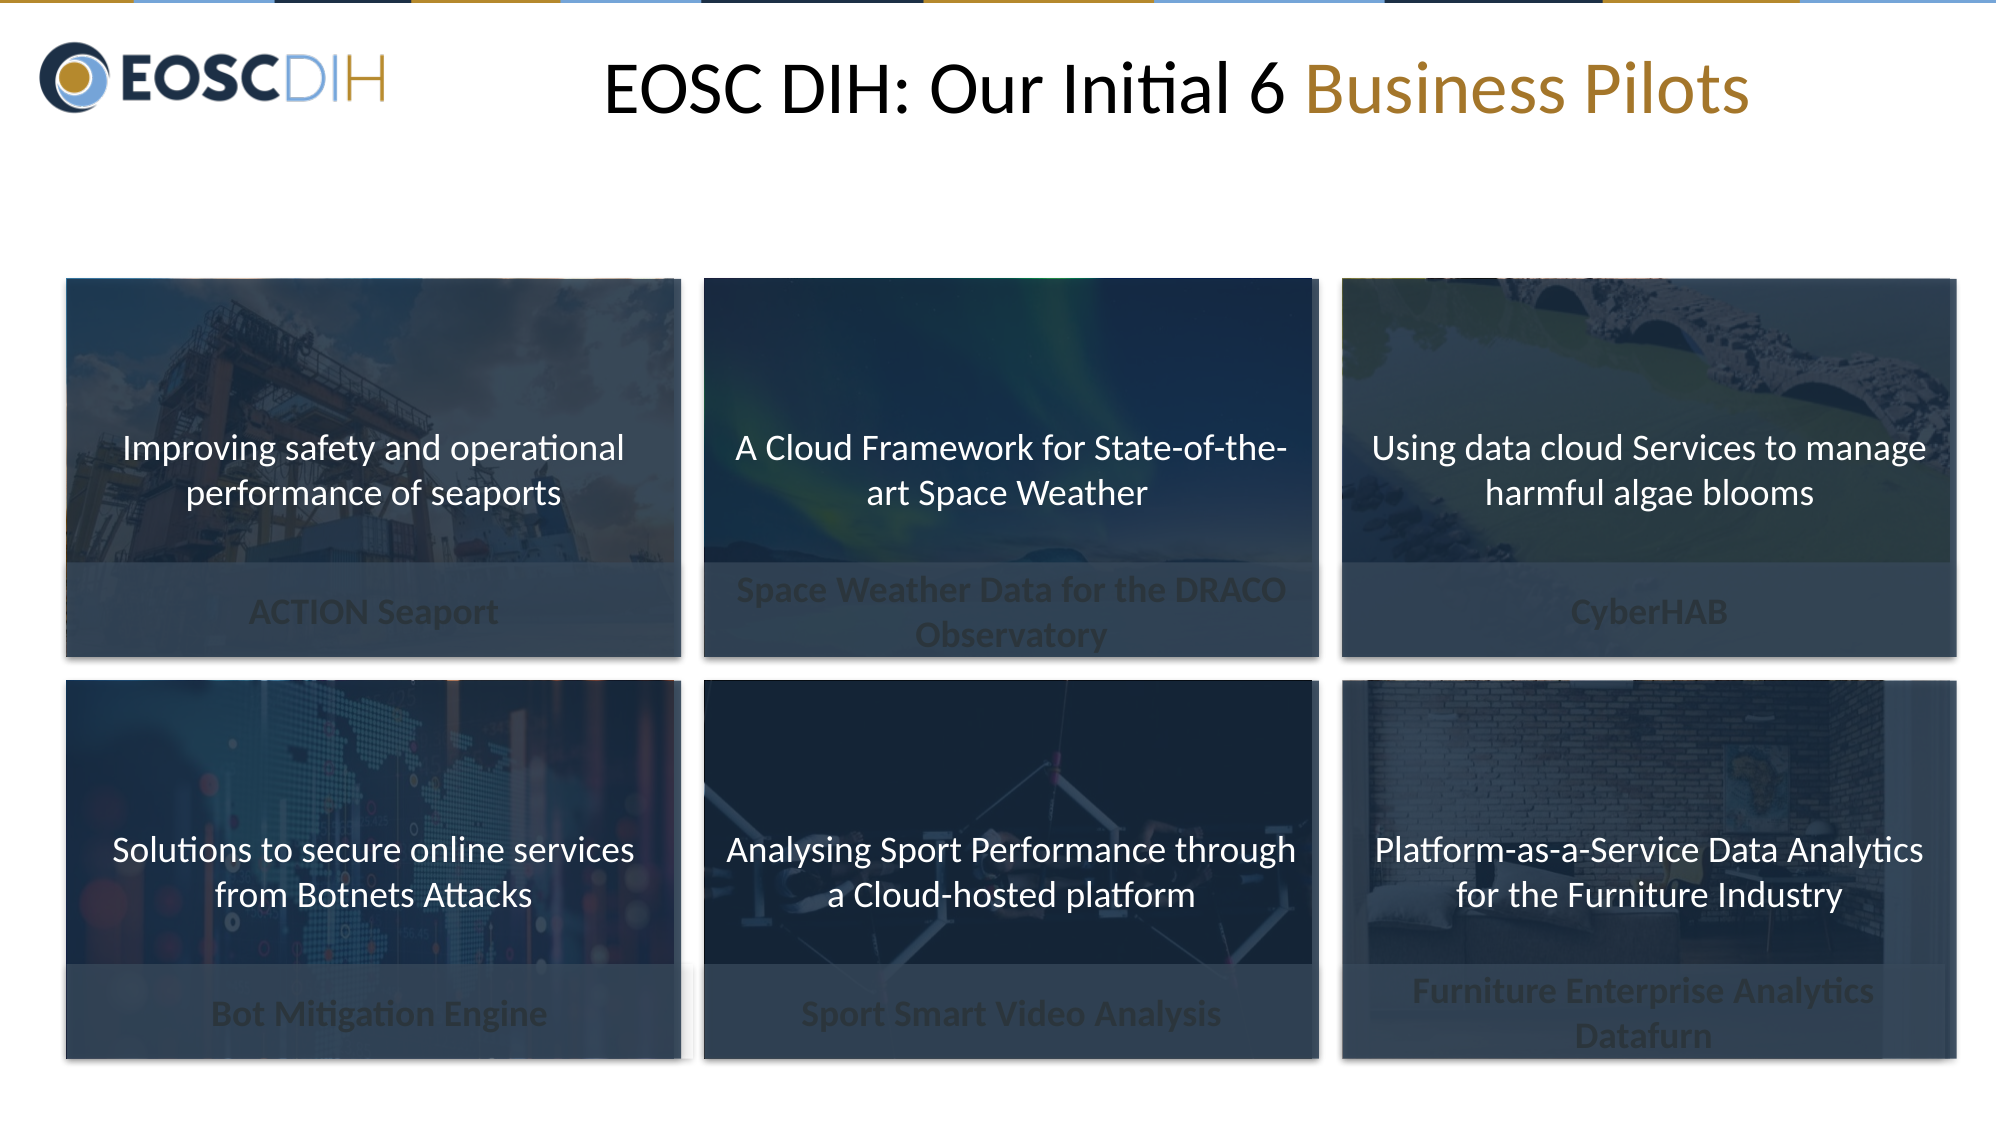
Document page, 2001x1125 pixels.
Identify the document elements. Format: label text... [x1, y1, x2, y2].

text_box Using data cloud Services to manage harmful algae blooms [1951, 278, 1957, 658]
text_box Improving safety and operational performance of seaports [675, 278, 682, 658]
picture [19, 19, 406, 136]
text_box Analysing Sport Performance through a Cloud-hosted platform [1314, 680, 1320, 1059]
picture [704, 278, 1312, 658]
picture [66, 278, 675, 658]
text_box EOSC DIH: Our Initial 6 Business Pilots [492, 30, 1863, 157]
text_box Bot Mitigation Engine [685, 963, 694, 1059]
picture [1342, 680, 1950, 1059]
text_box Solutions to secure online services from Botnets Attacks [676, 680, 682, 1059]
text_box A Cloud Framework for State-of-the-art Space Weather [1313, 278, 1320, 658]
picture [66, 680, 675, 1059]
picture [1342, 278, 1950, 658]
picture [704, 680, 1312, 1059]
text_box Platform-as-a-Service Data Analytics for the Furniture Industry [1952, 680, 1957, 1059]
